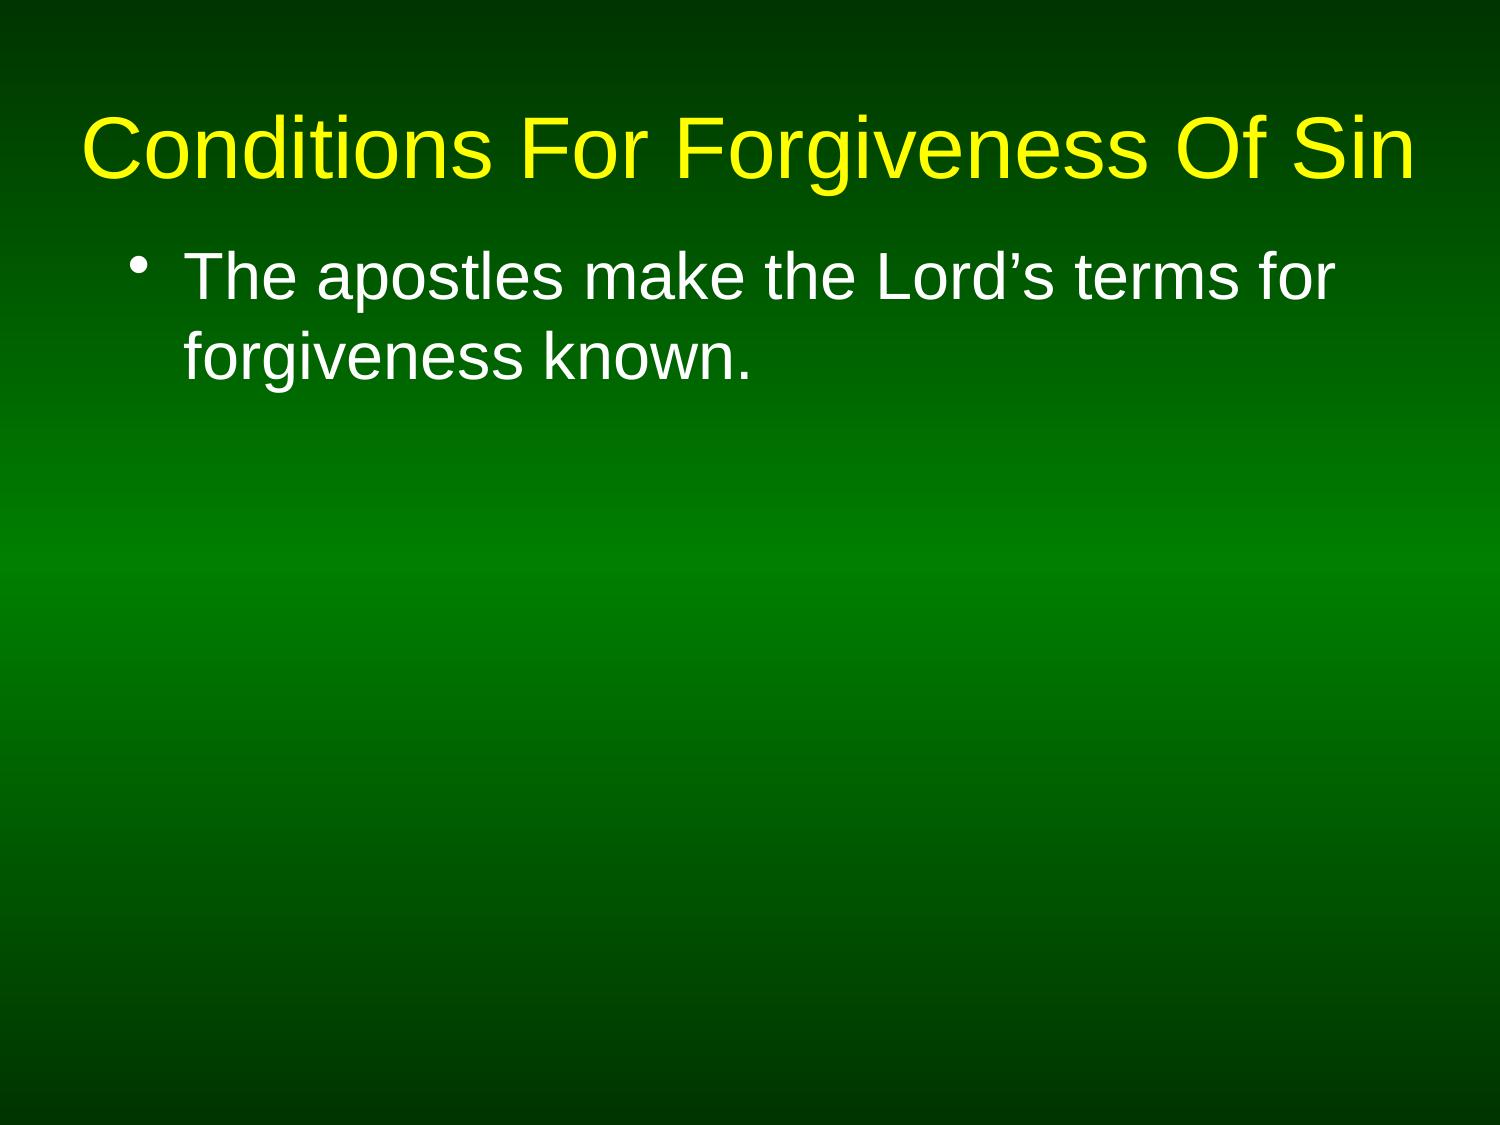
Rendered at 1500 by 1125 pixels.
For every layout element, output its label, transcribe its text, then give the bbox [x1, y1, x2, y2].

title Conditions For Forgiveness Of Sin [37, 50, 1463, 238]
list The apostles make the Lord’s terms for forgiveness known. [112, 224, 1463, 1125]
